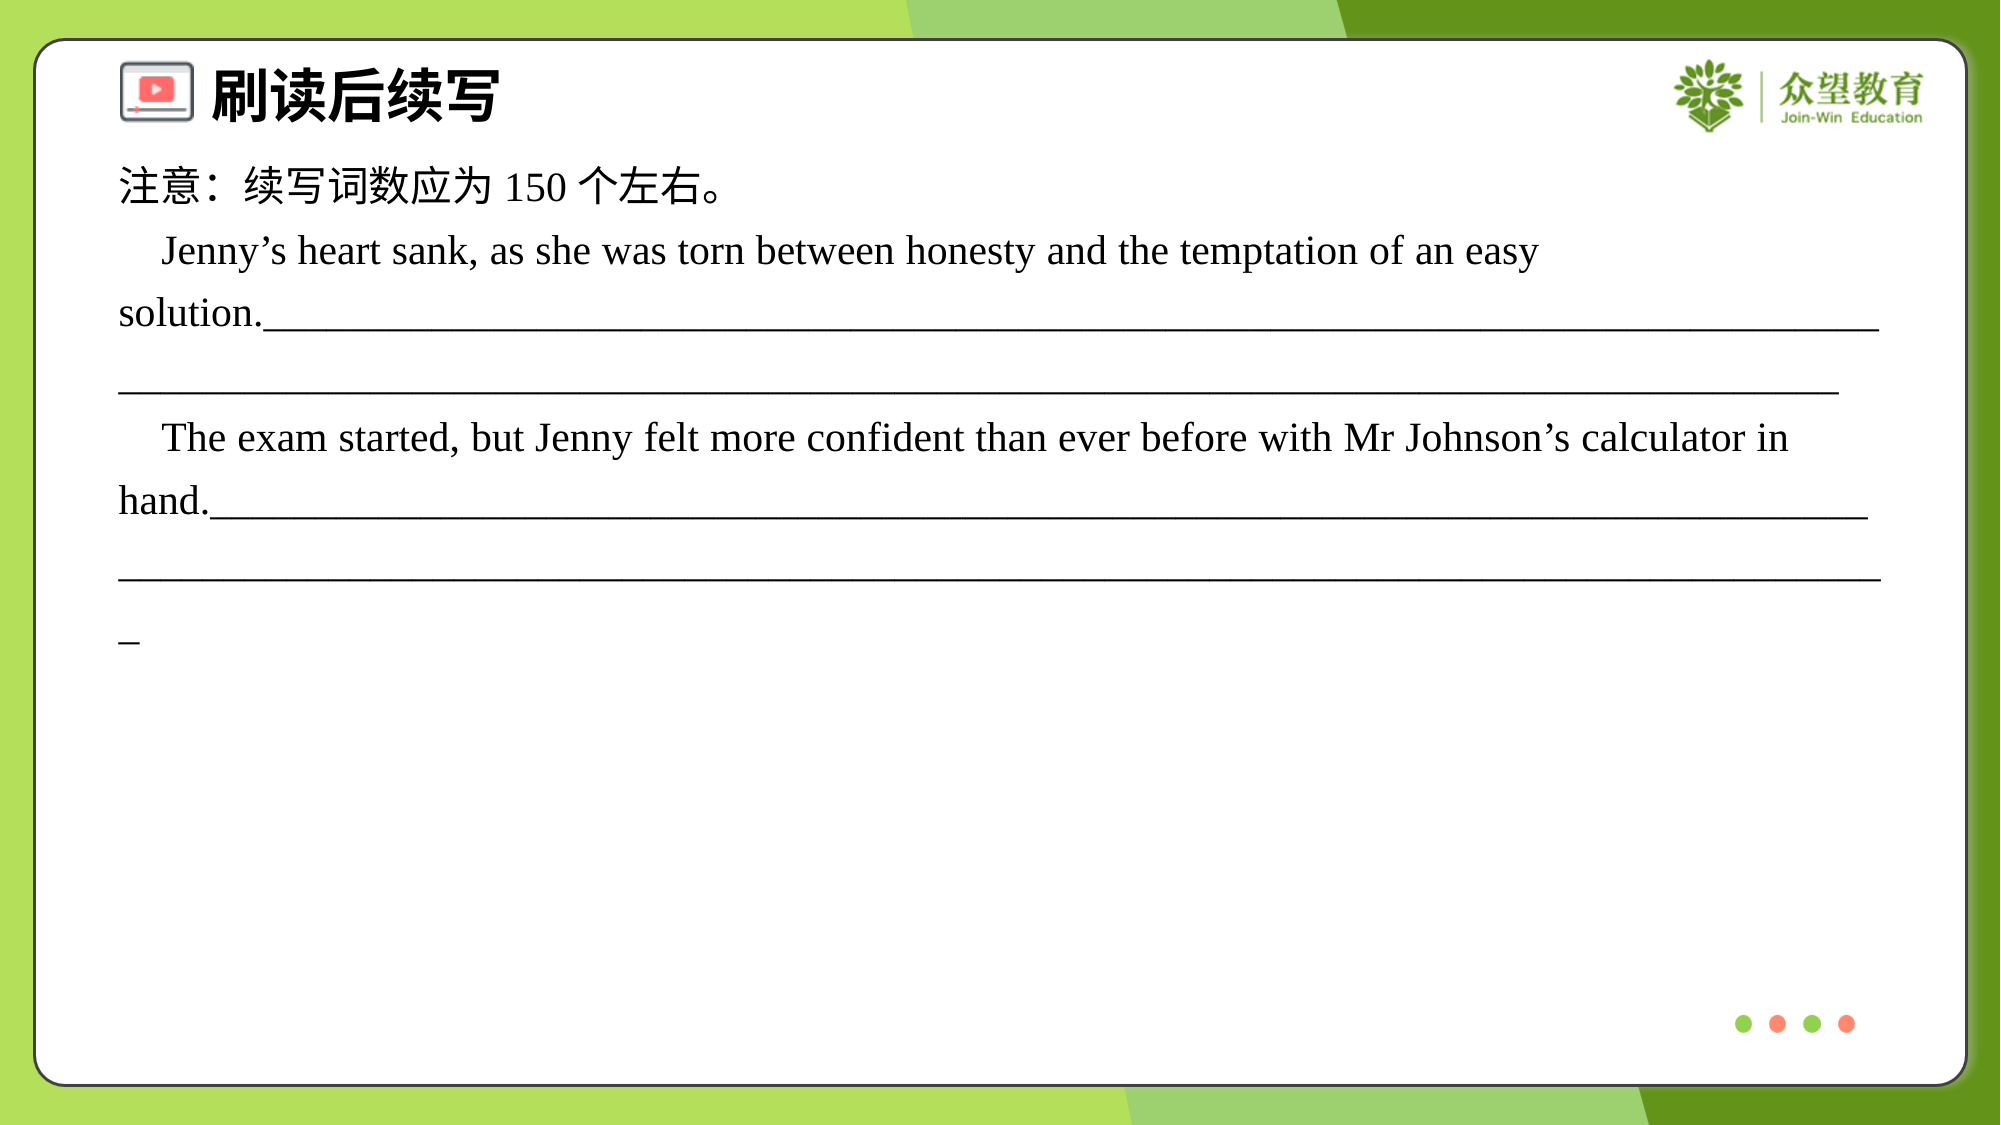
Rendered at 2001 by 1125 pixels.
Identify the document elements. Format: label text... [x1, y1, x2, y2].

text_box 注意：续写词数应为150个左右。 Jenny’s heart sank, as she was torn between honesty and the temptation of an easy solution._______________________________________________________________________________________________________________________________________________________________ The exam started, but Jenny felt more confident than ever before with Mr Johnson’s calculator in hand.____________________________________________________________________________________________________________________________________________________________________#1.8 [118, 147, 1883, 1080]
picture [0, 0, 2000, 1125]
